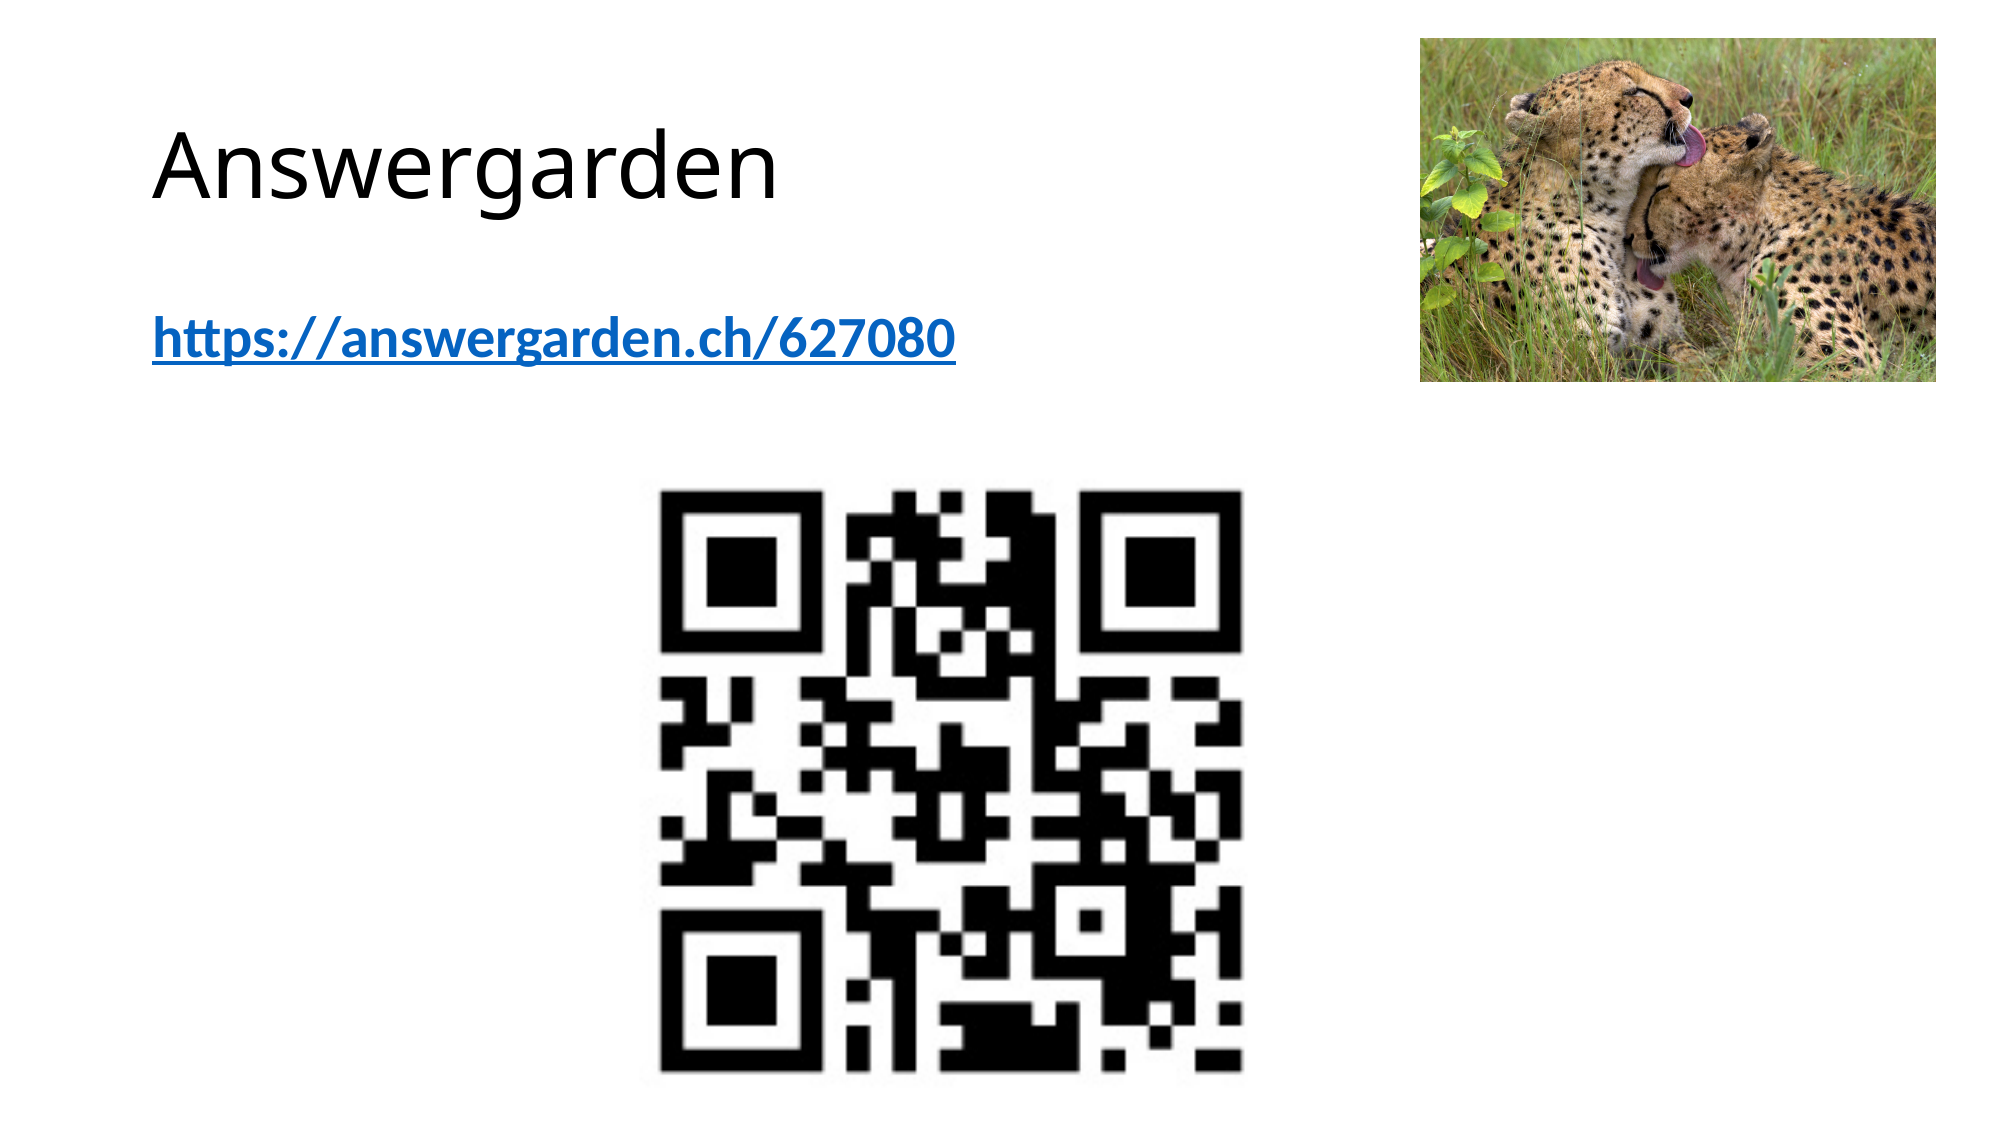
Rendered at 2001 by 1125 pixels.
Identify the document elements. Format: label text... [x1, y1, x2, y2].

title Answergarden [137, 59, 1420, 278]
list https://answergarden.ch/627080 [137, 299, 1863, 1014]
picture [1420, 38, 1936, 382]
picture [544, 432, 1354, 1125]
